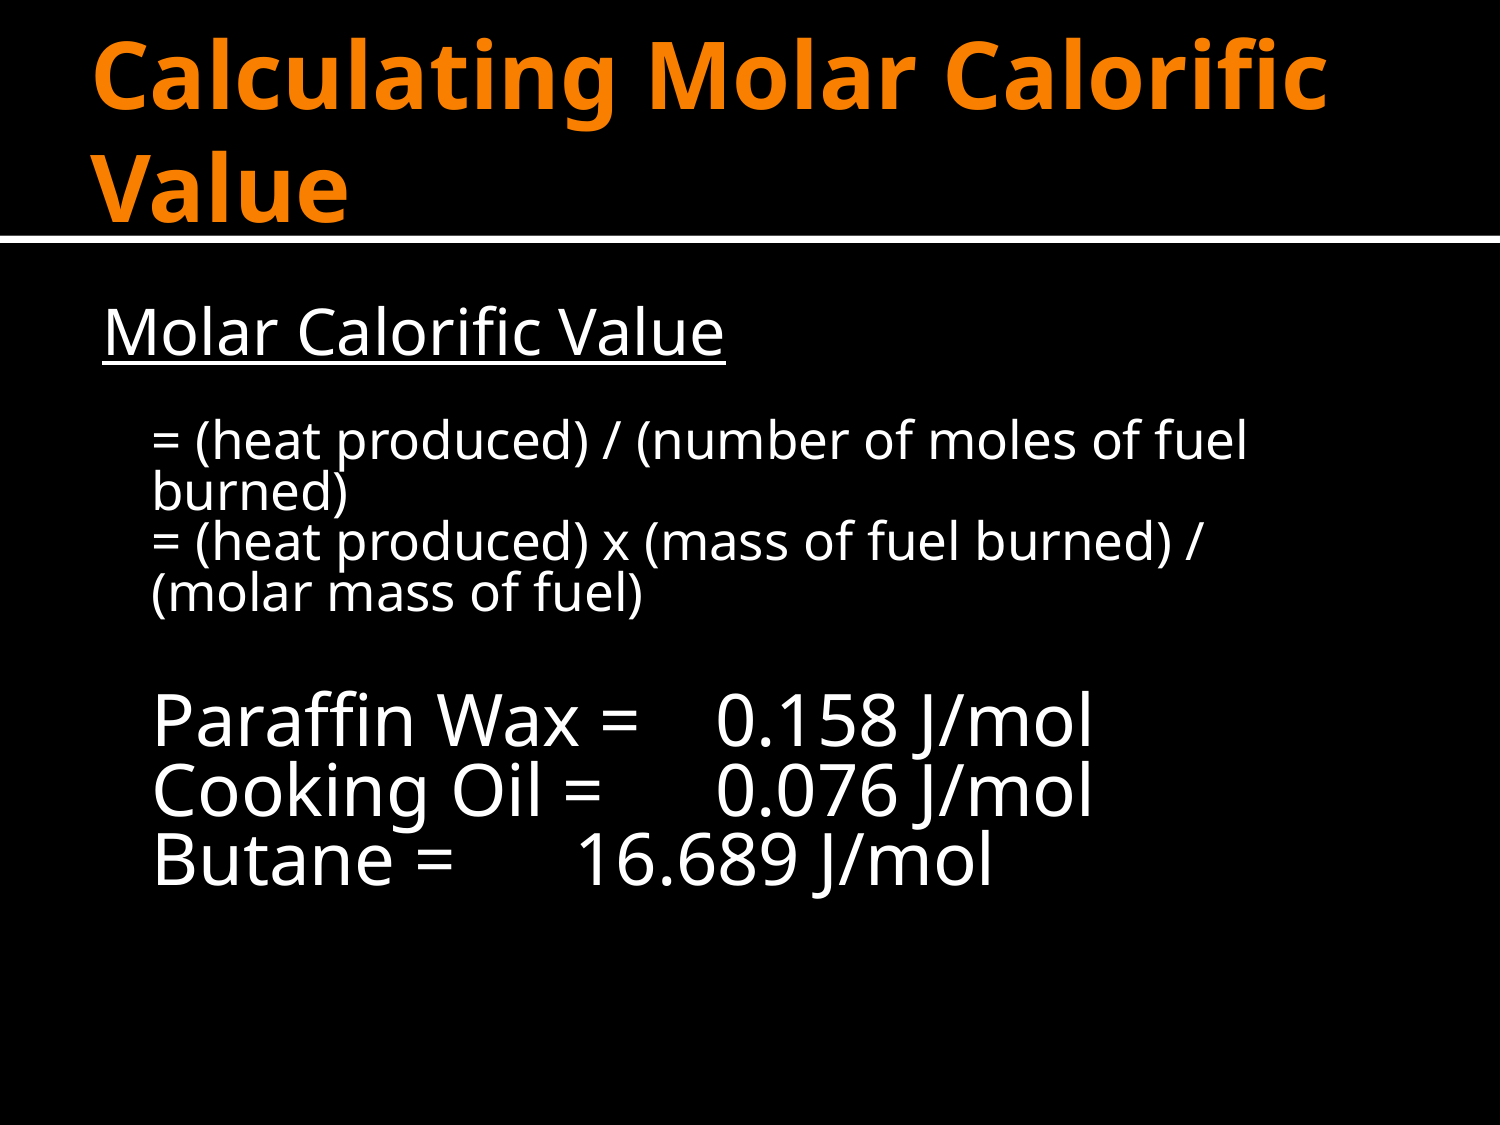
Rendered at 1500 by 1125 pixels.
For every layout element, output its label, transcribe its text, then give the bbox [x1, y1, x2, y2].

list Molar Calorific Value = (heat produced) / (number of moles of fuel burned) = (heat produced) x (mass of fuel burned) / (molar mass of fuel) Paraffin Wax = 0.158 J/mol Cooking Oil = 0.076 J/mol Butane = 16.689 J/mol [74, 290, 1426, 1051]
title Calculating Molar Calorific Value [75, 25, 1425, 231]
